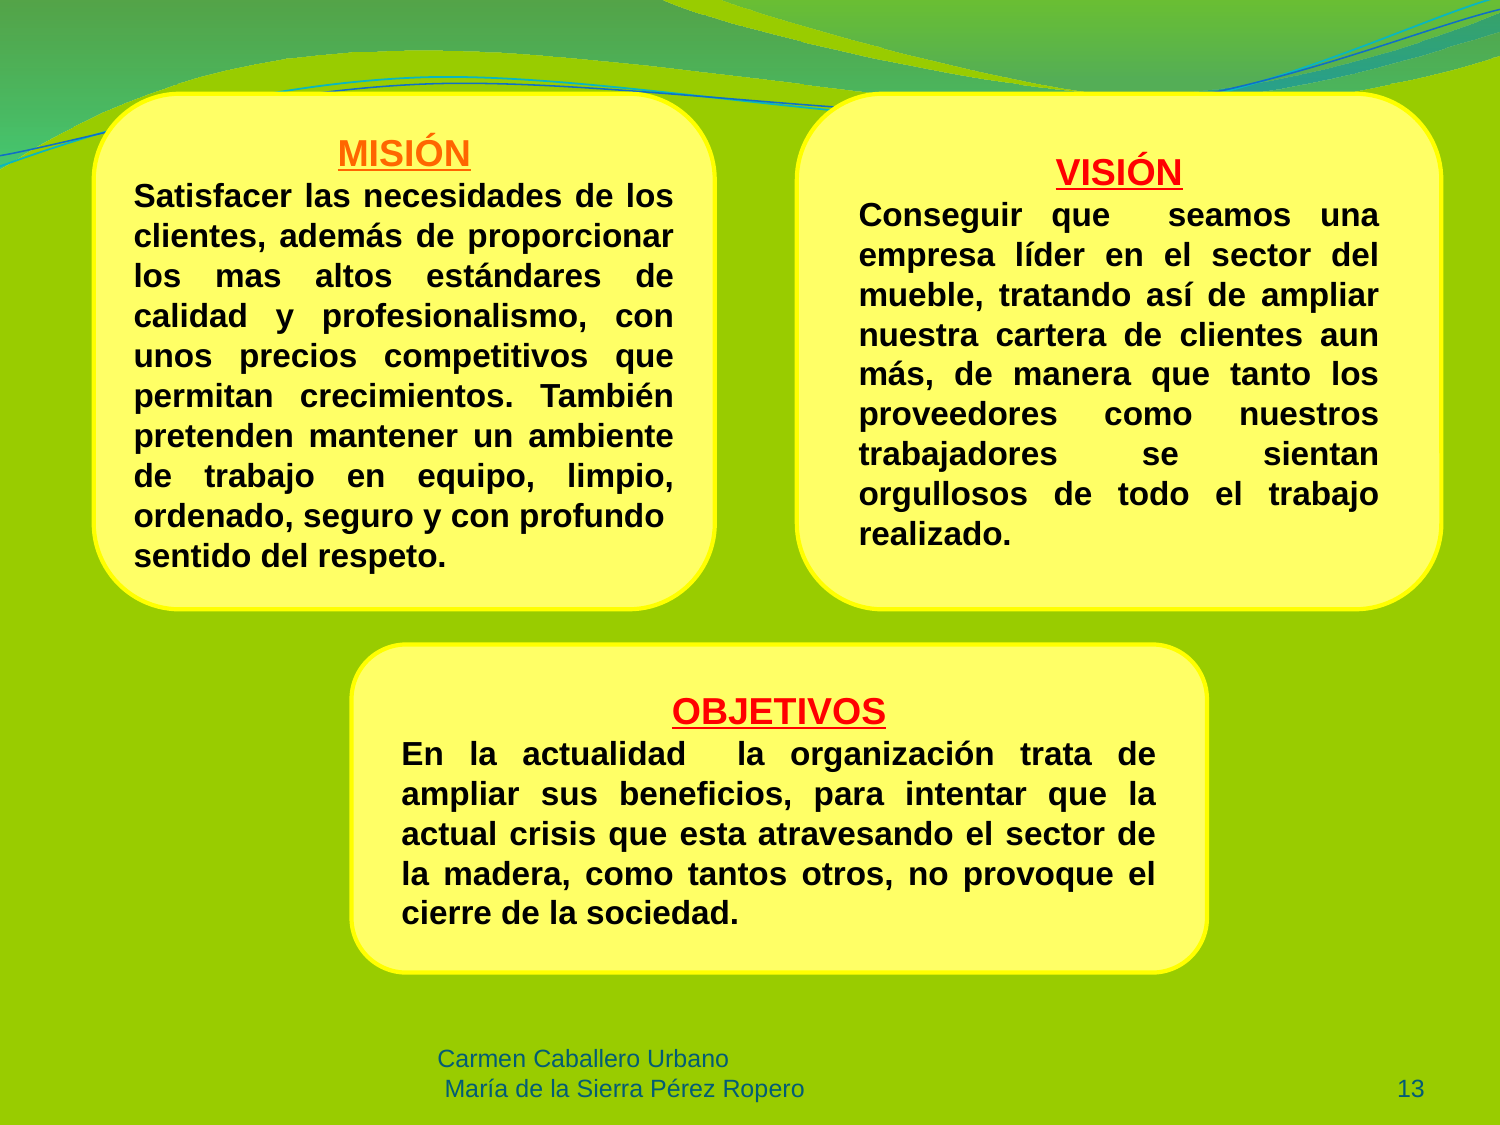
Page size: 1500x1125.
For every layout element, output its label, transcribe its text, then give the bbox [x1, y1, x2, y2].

text_box OBJETIVOS En la actualidad la organización trata de ampliar sus beneficios, para intentar que la actual crisis que esta atravesando el sector de la madera, como tantos otros, no provoque el cierre de la sociedad. [386, 679, 1172, 979]
text_box [349, 642, 1210, 972]
slide_number 13 [1299, 1042, 1425, 1103]
text_box VISIÓN Conseguir que seamos una empresa líder en el sector del mueble, tratando así de ampliar nuestra cartera de clientes aun más, de manera que tanto los proveedores como nuestros trabajadores se sientan orgullosos de todo el trabajo realizado. [843, 140, 1395, 560]
text_box MISIÓN Satisfacer las necesidades de los clientes, además de proporcionar los mas altos estándares de calidad y profesionalismo, con unos precios competitivos que permitan crecimientos. También pretenden mantener un ambiente de trabajo en equipo, limpio, ordenado, seguro y con profundo sentido del respeto. [91, 91, 717, 612]
footer Carmen Caballero Urbano María de la Sierra Pérez Ropero [437, 1042, 988, 1103]
text_box [794, 91, 1444, 612]
